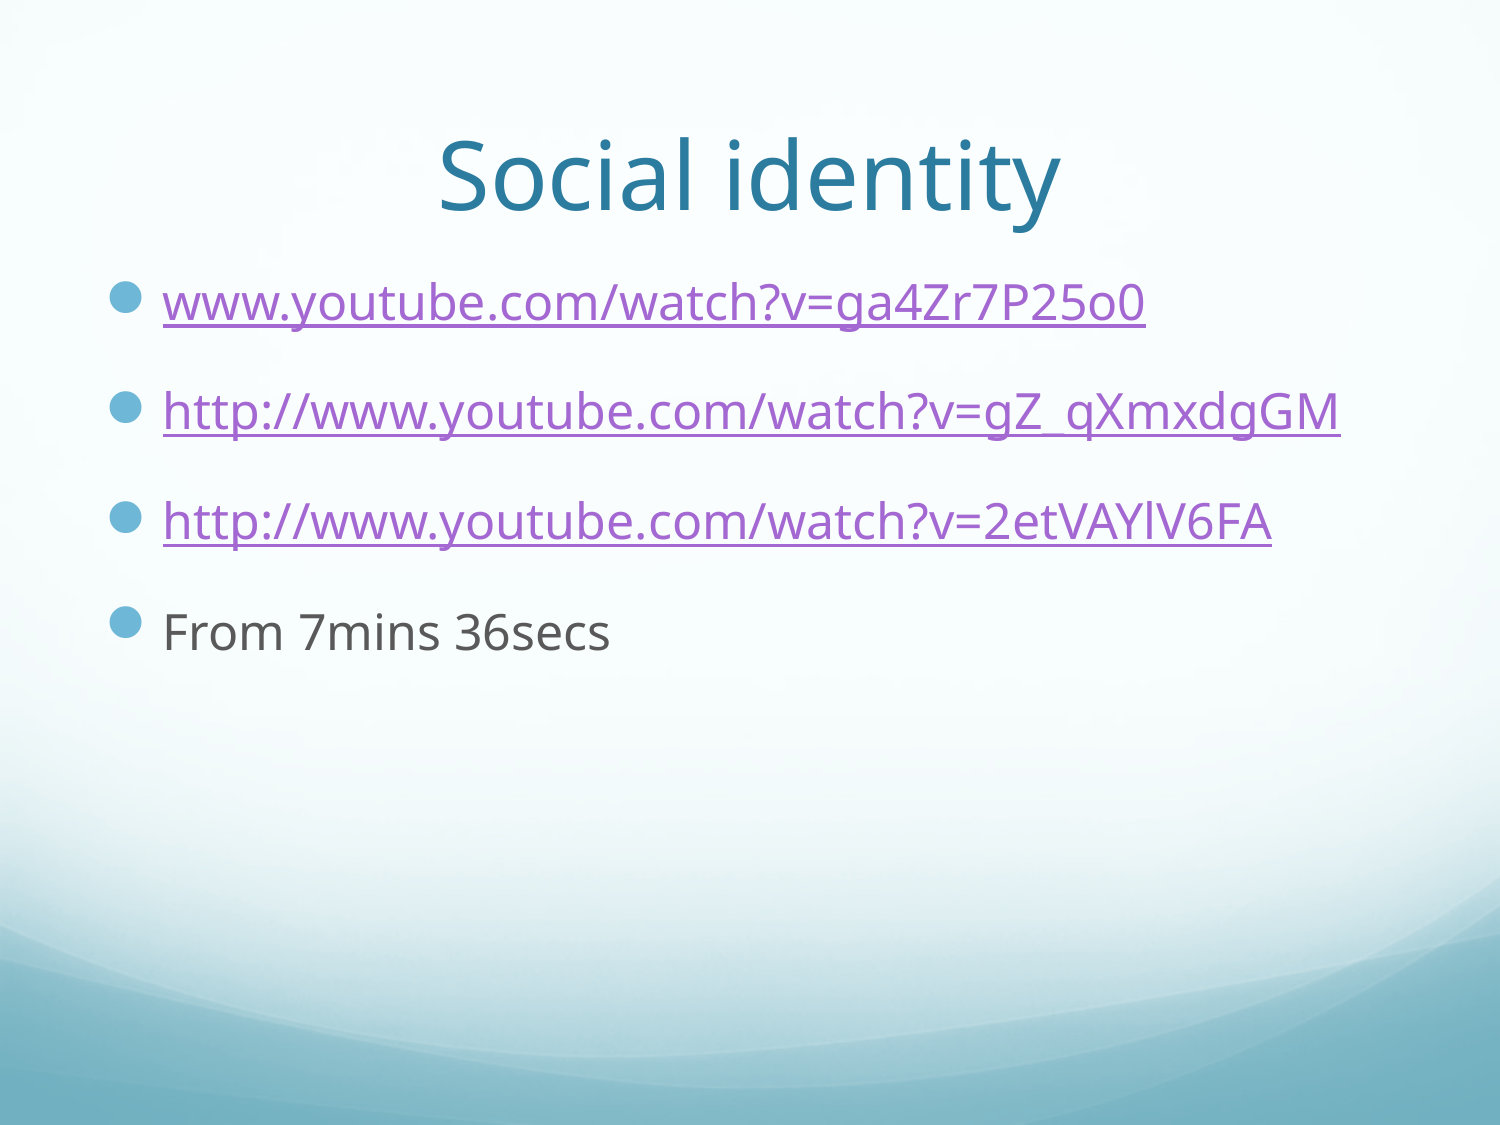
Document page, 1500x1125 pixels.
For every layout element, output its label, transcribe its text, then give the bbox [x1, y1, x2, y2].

list www.youtube.com/watch?v=ga4Zr7P25o0 http://www.youtube.com/watch?v=gZ_qXmxdgGM http://www.youtube.com/watch?v=2etVAYlV6FA From 7mins 36secs [90, 262, 1410, 975]
title Social identity [90, 17, 1410, 237]
